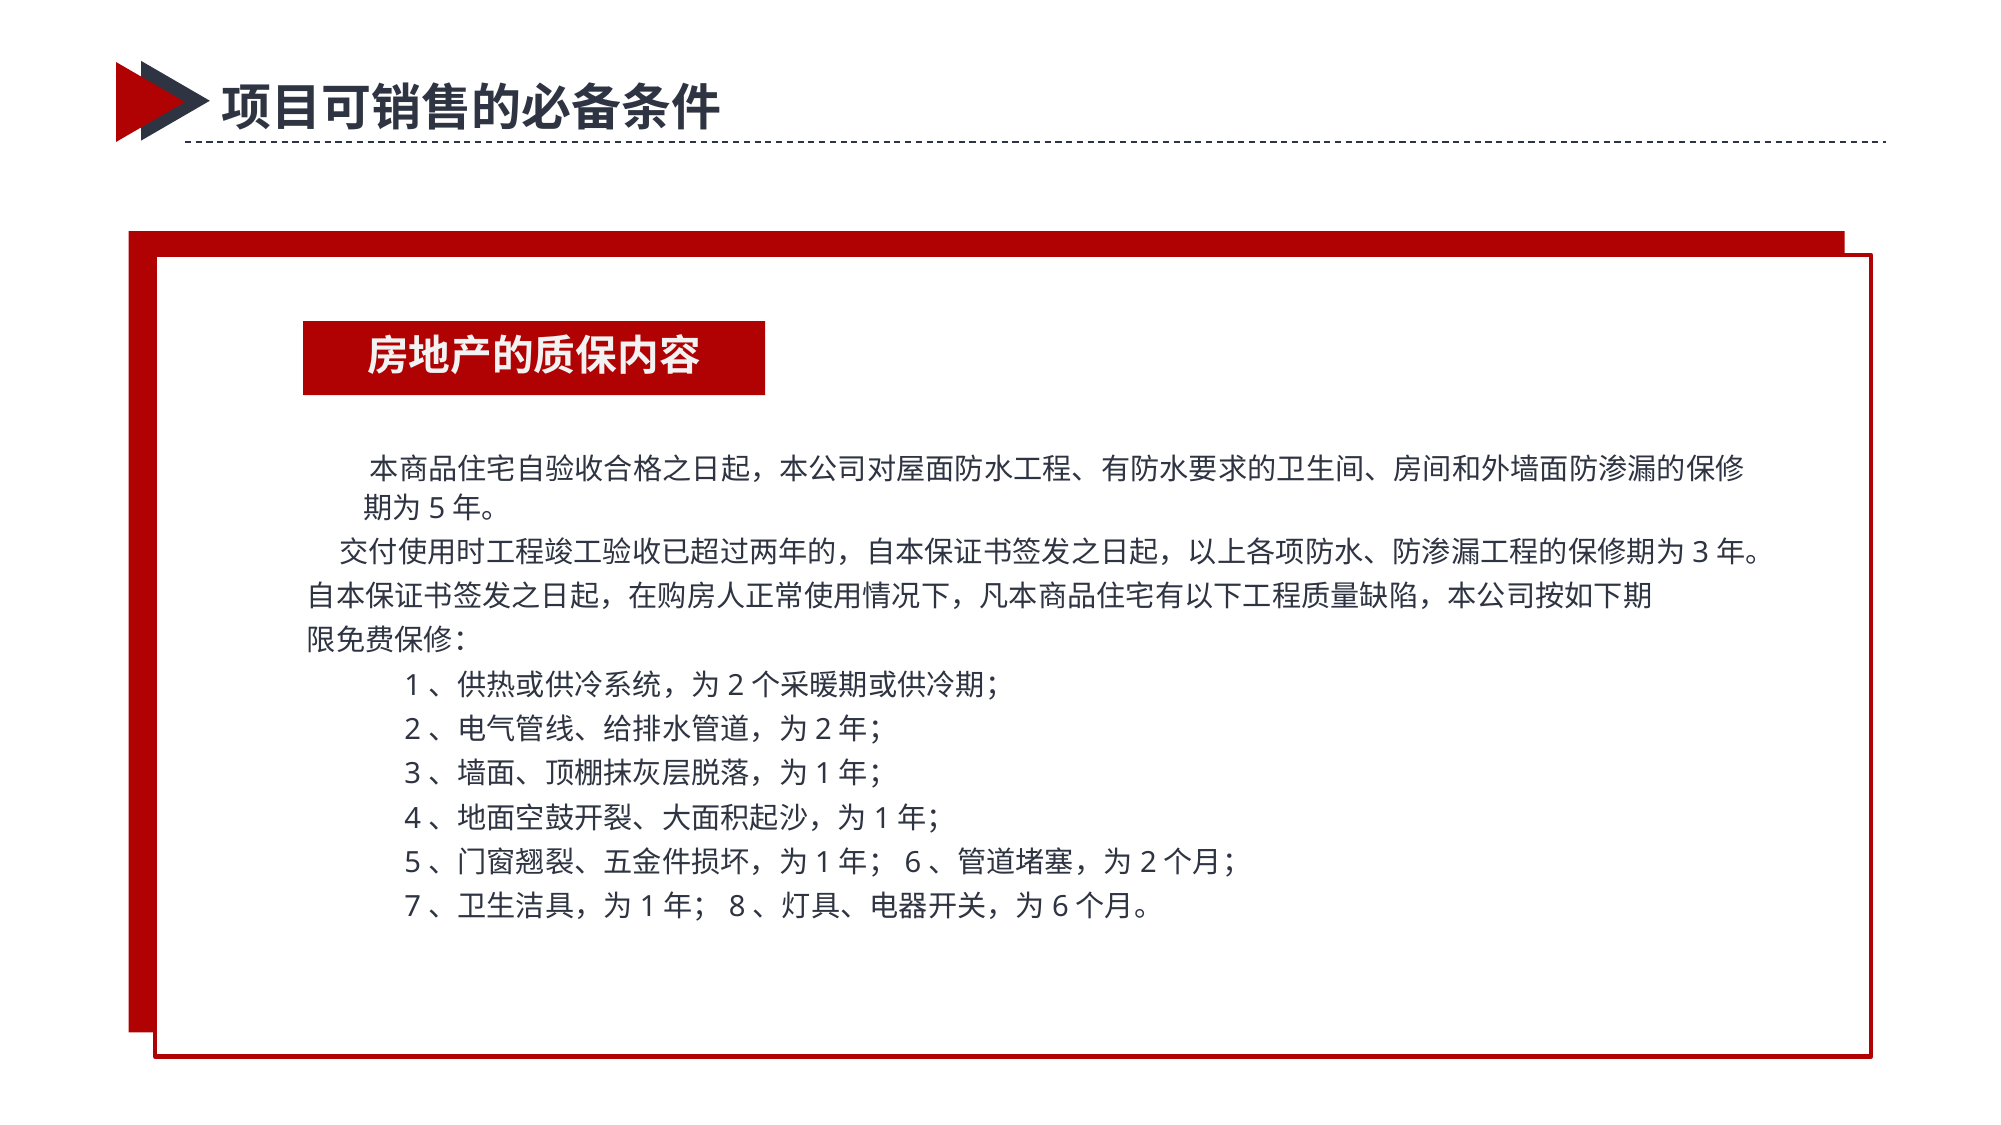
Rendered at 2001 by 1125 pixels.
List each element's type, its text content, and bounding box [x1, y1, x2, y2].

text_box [128, 230, 1872, 1057]
text_box 项目可销售的必备条件 [199, 68, 743, 157]
